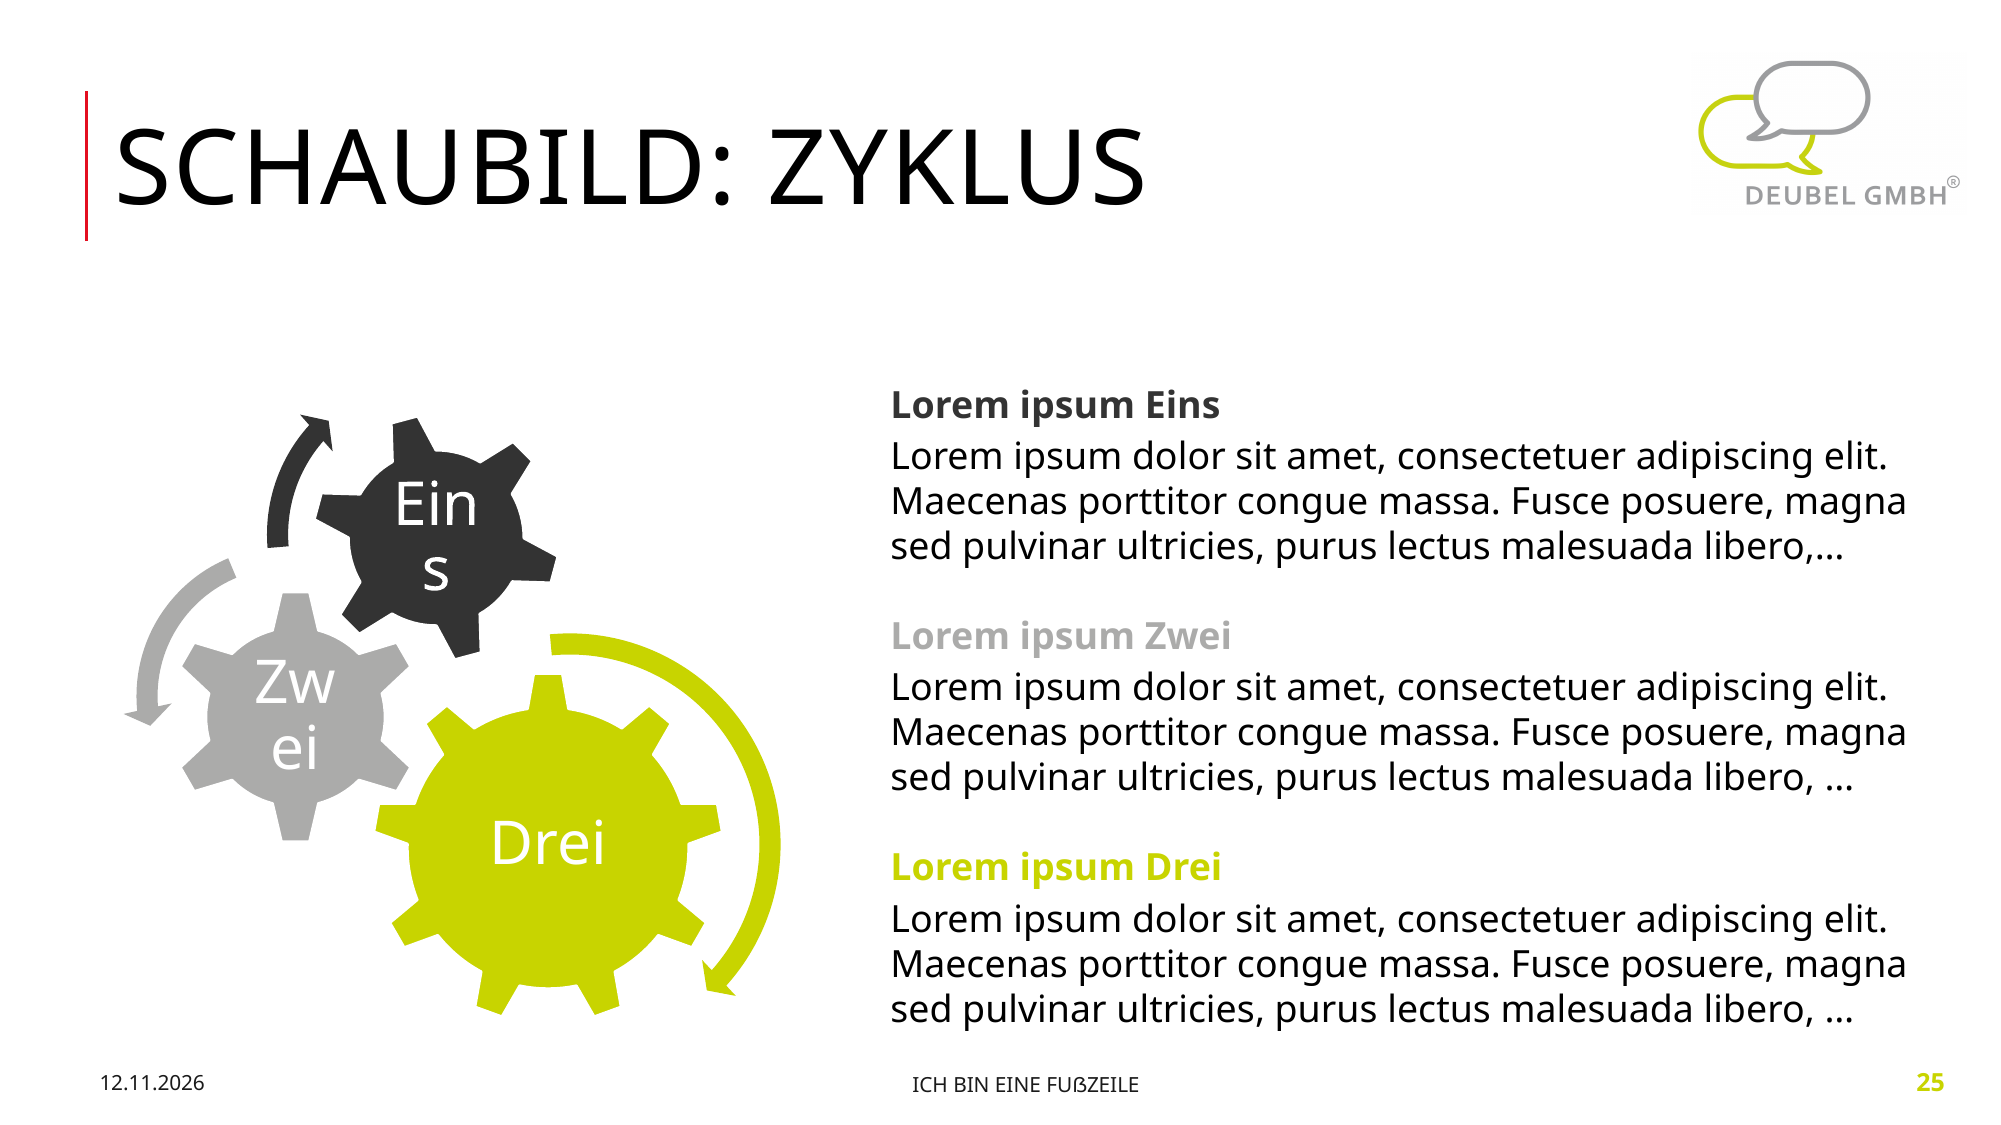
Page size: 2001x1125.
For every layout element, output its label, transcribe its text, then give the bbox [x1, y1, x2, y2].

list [84, 373, 724, 1036]
slide_number 25 [1727, 1061, 1945, 1107]
picture [1692, 52, 1967, 215]
footer Ich bin eine Fußzeile [343, 1061, 1709, 1107]
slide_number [84, 1061, 328, 1107]
title Schaubild: Zyklus [84, 51, 1692, 298]
text_box Lorem ipsum Eins Lorem ipsum dolor sit amet, consectetuer adipiscing elit. Maecenas porttitor congue massa. Fusce posuere, magna sed pulvinar ultricies, purus lectus malesuada libero,… Lorem ipsum Zwei Lorem ipsum dolor sit amet, consectetuer adipiscing elit. Maecenas porttitor congue massa. Fusce posuere, magna sed pulvinar ultricies, purus lectus malesuada libero, … Lorem ipsum Drei Lorem ipsum dolor sit amet, consectetuer adipiscing elit. Maecenas porttitor congue massa. Fusce posuere, magna sed pulvinar ultricies, purus lectus malesuada libero, … [875, 373, 1946, 1037]
